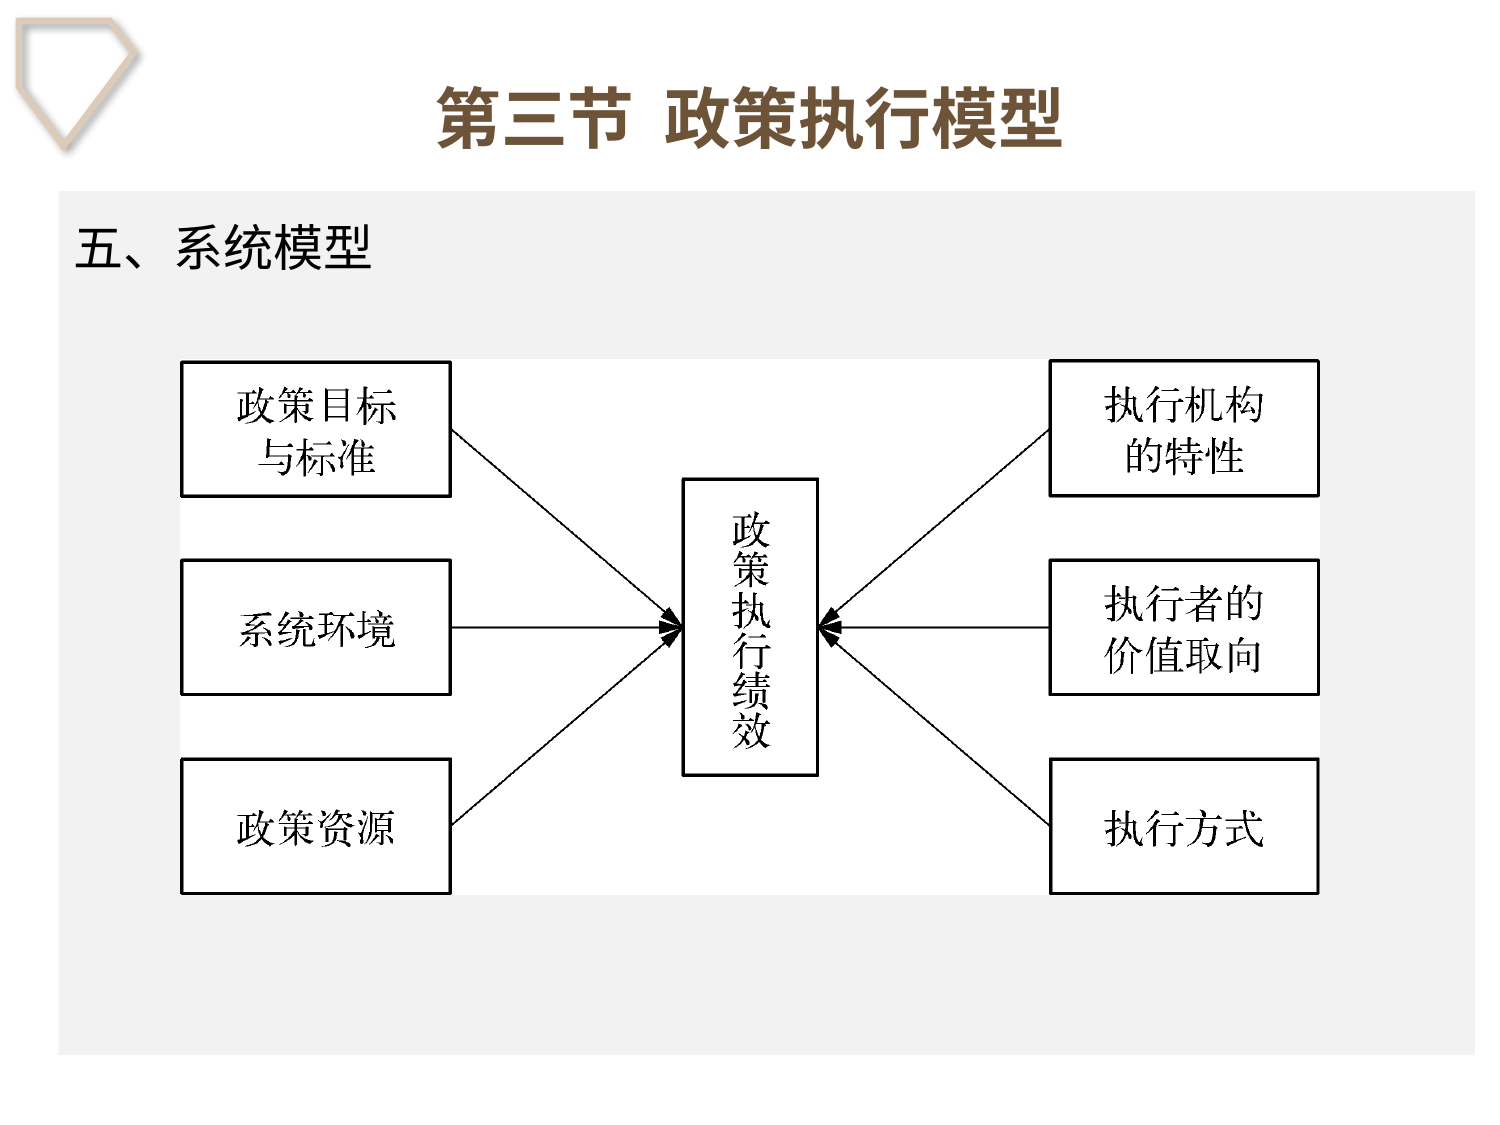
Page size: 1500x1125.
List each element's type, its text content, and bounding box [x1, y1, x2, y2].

title 第三节 政策执行模型 [75, 45, 1425, 191]
list 五、系统模型 [58, 191, 1475, 1056]
picture [179, 359, 1320, 895]
